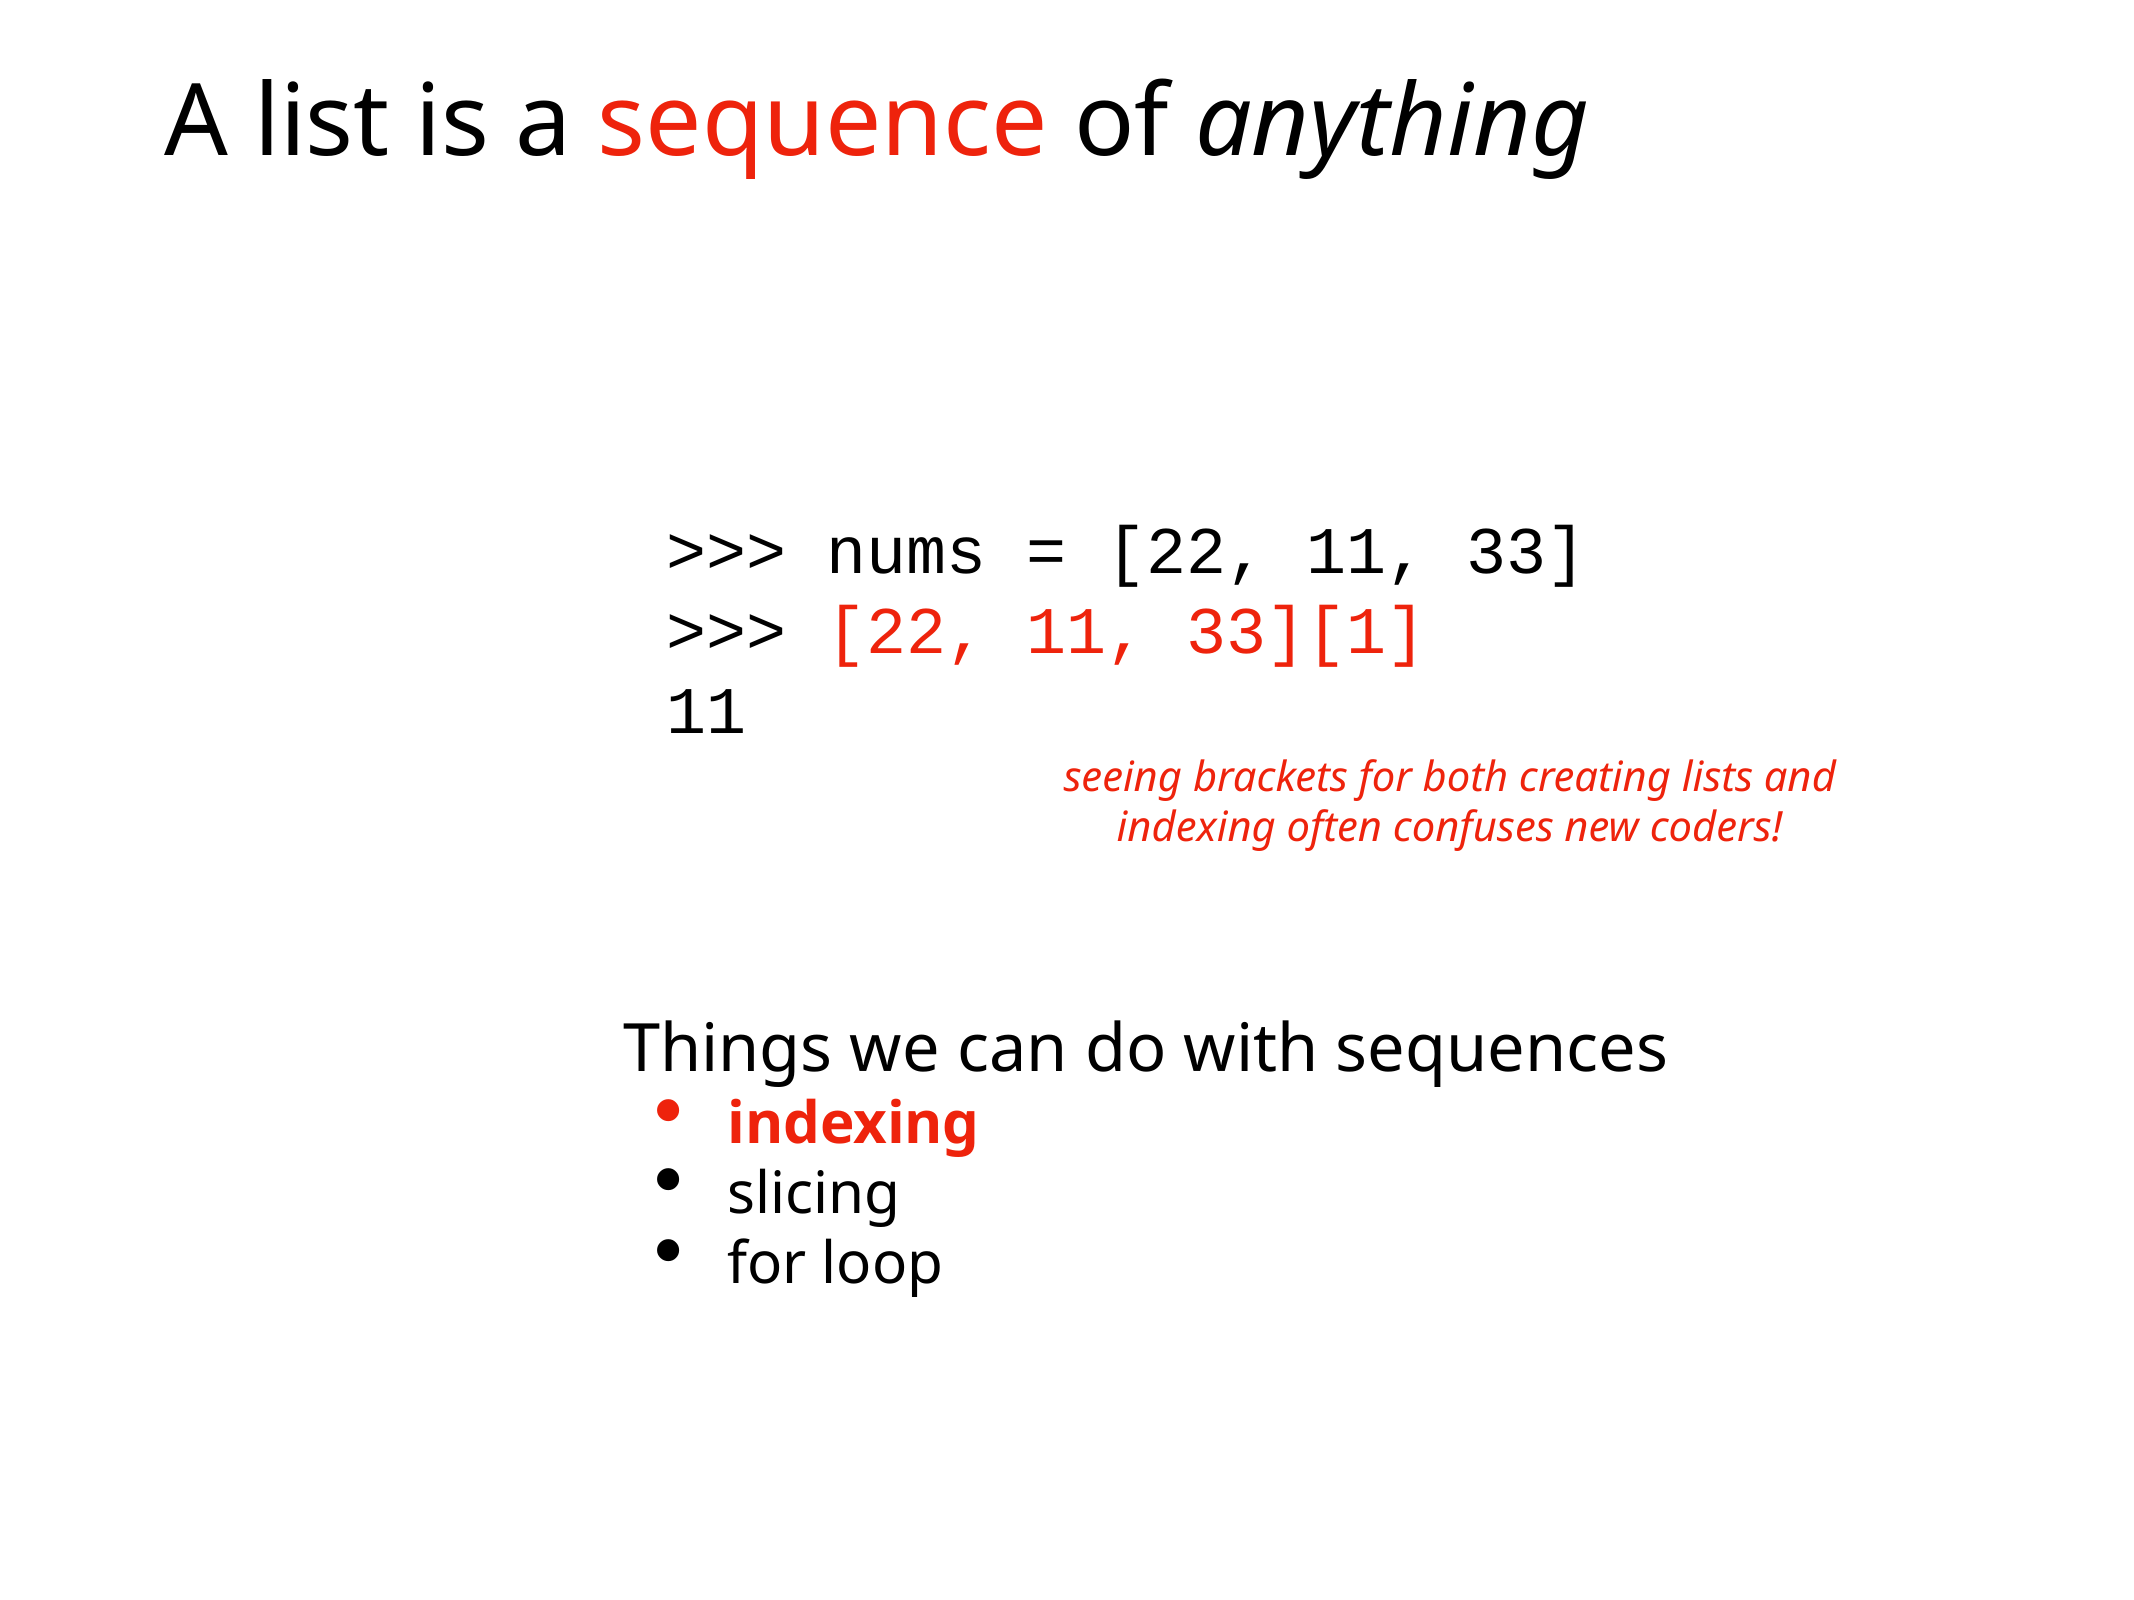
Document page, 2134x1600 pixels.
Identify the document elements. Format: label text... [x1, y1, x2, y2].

text_box Things we can do with sequences indexing slicing for loop [614, 996, 1678, 1304]
title A list is a sequence of anything [155, 41, 1978, 191]
text_box >>> nums = [22, 11, 33] >>> [22, 11, 33][1] 11 [658, 418, 1596, 756]
text_box seeing brackets for both creating lists and indexing often confuses new coders! [980, 741, 1920, 859]
